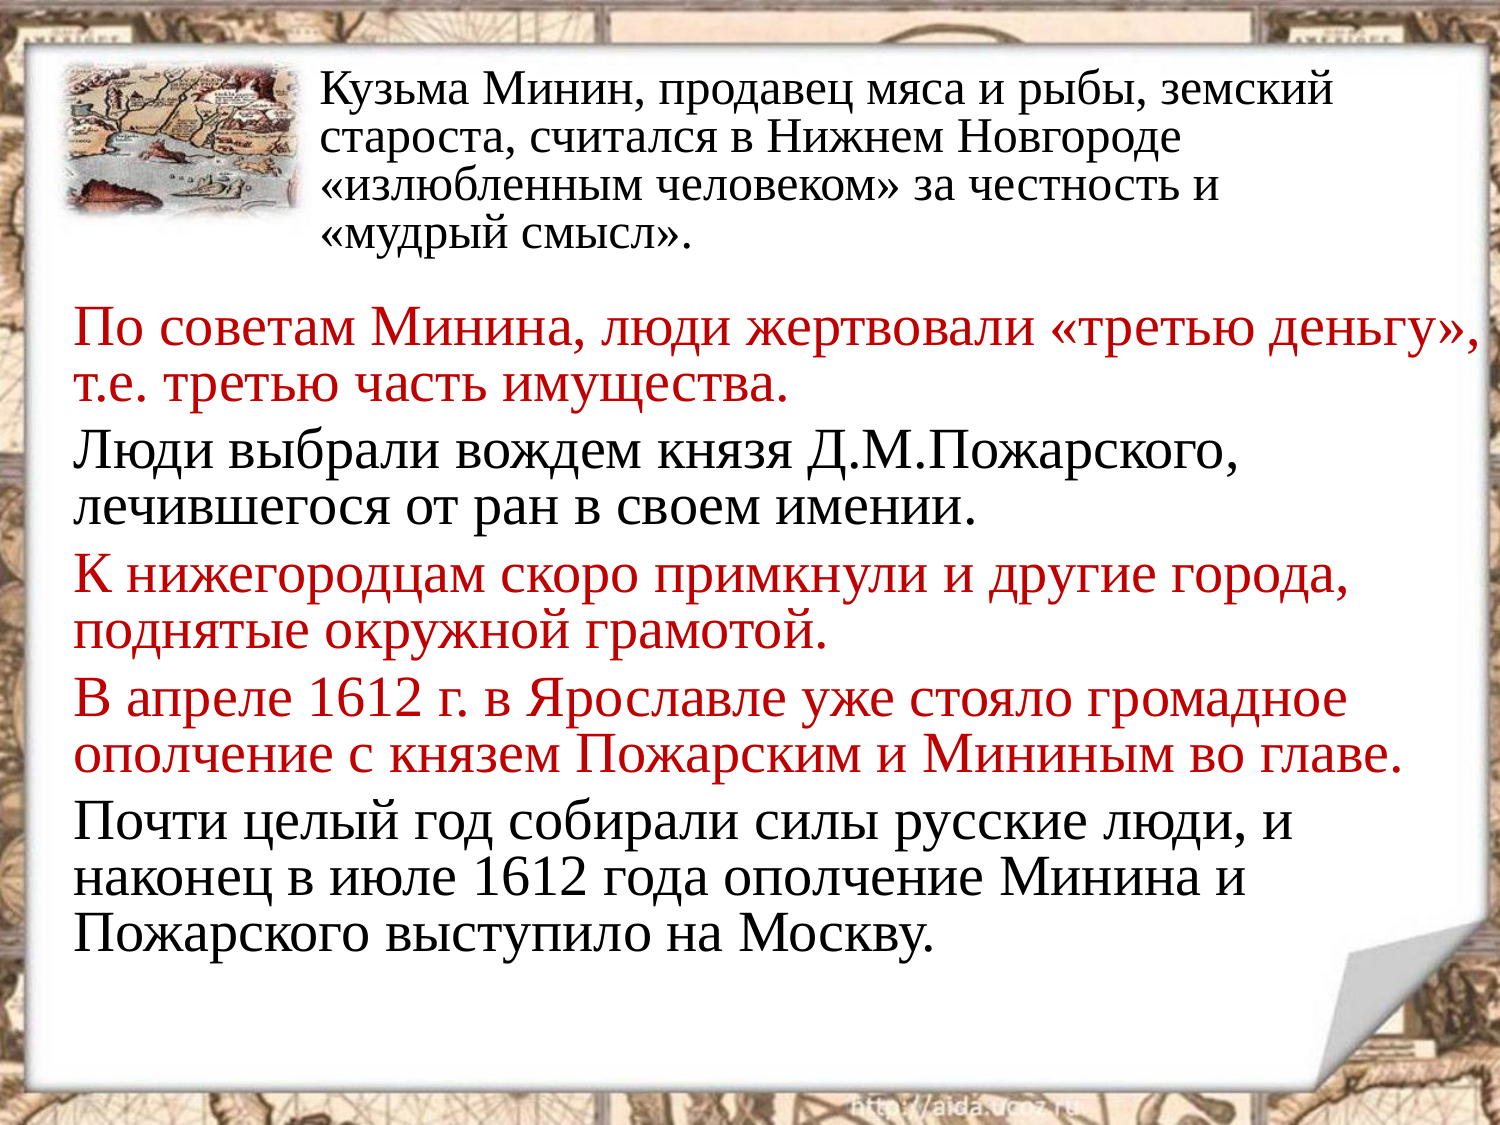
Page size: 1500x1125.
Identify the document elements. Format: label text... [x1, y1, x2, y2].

picture [0, 0, 1500, 1125]
list По советам Минина, люди жертвовали «третью деньгу», т.е. третью часть имущества. Люди выбрали вождем князя Д.М.Пожарского, лечившегося от ран в своем имении. К нижегородцам скоро примкнули и другие города, поднятые окружной грамотой. В апреле 1612 г. в Ярославле уже стояло громадное ополчение с князем Пожарским и Мининым во главе. Почти целый год собирали силы русские люди, и наконец в июле 1612 года ополчение Минина и Пожарского выступило на Москву. [58, 292, 1500, 1067]
text_box Кузьма Минин, продавец мяса и рыбы, земский староста, считался в Нижнем Новгороде «излюбленным человеком» за честность и «мудрый смысл». [304, 58, 1430, 266]
